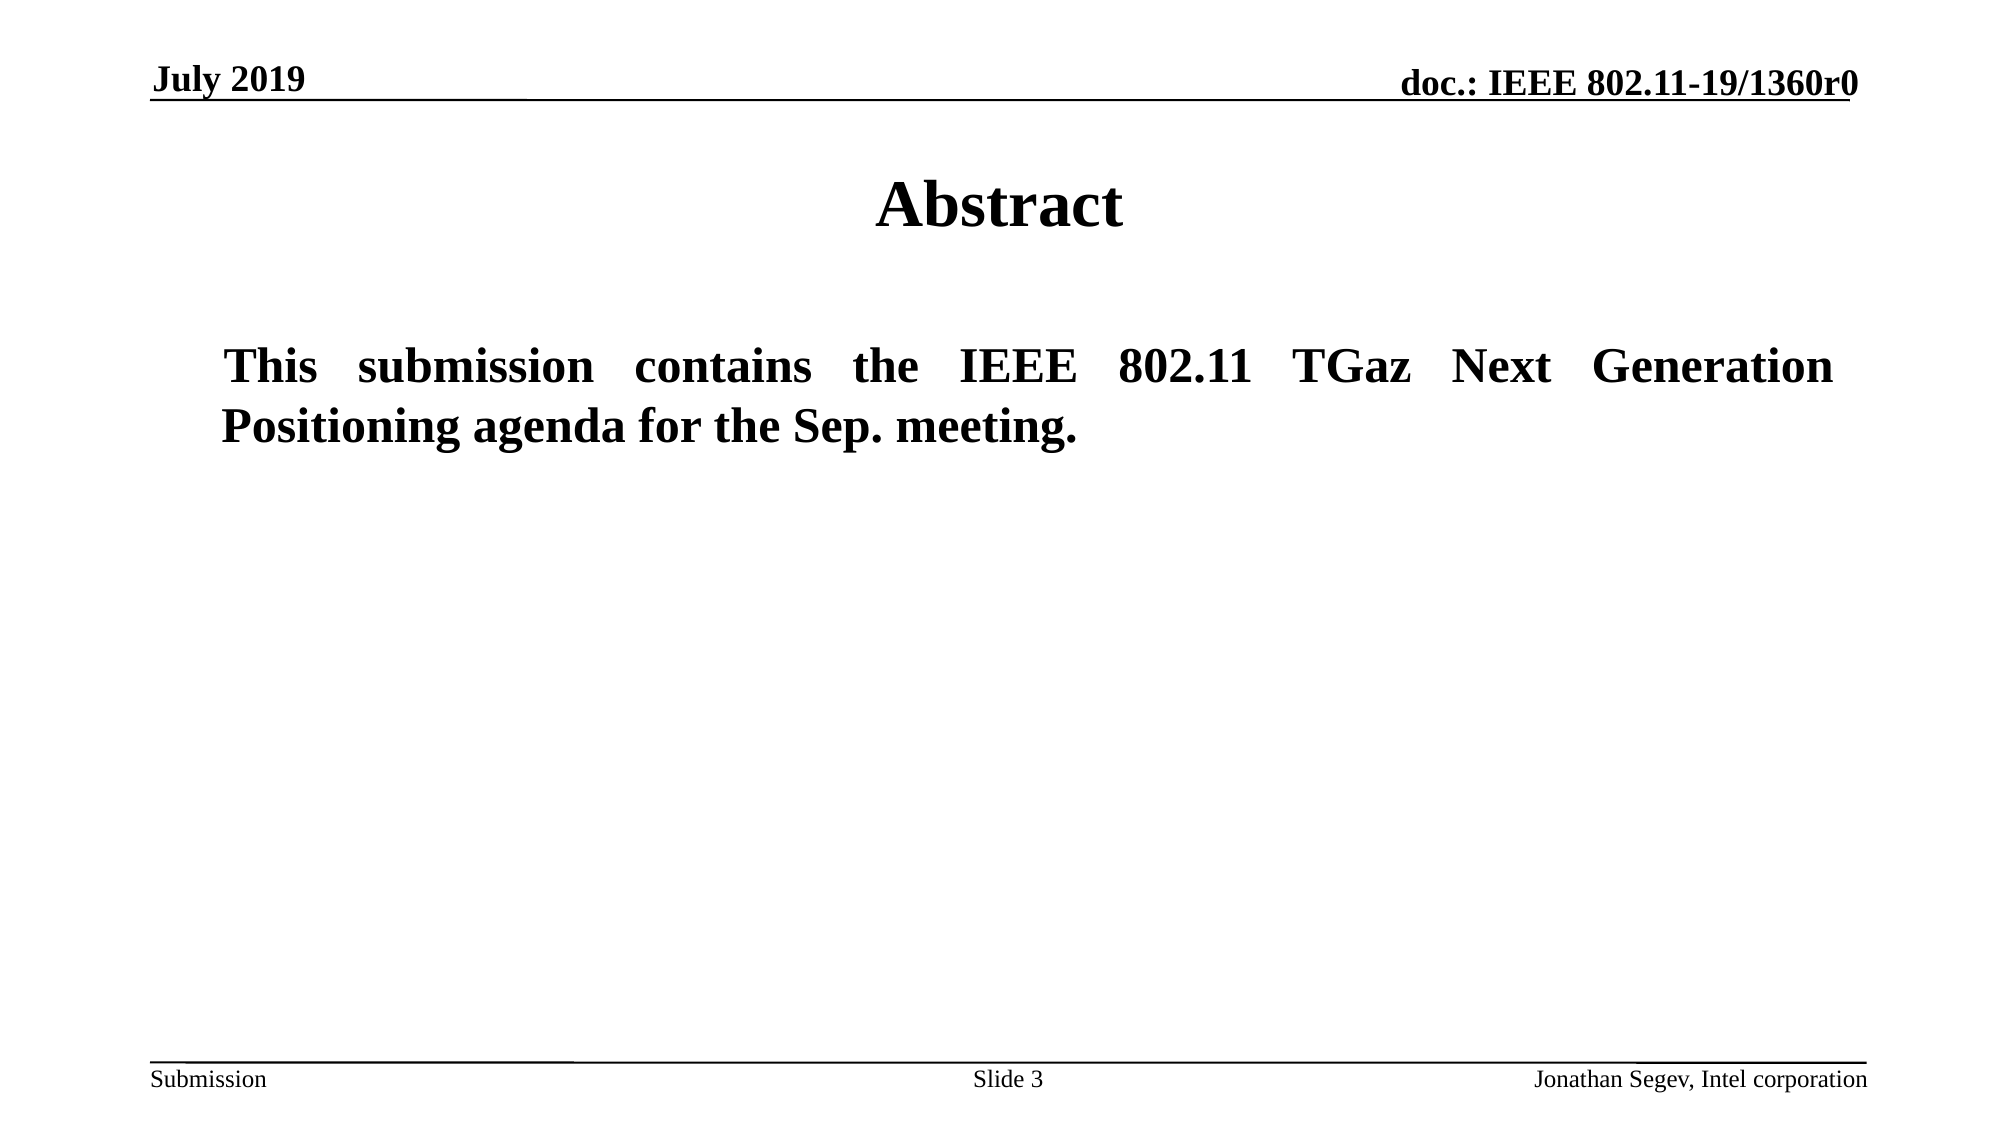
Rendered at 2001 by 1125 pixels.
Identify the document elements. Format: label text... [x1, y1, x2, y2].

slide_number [152, 54, 563, 100]
title Abstract [149, 112, 1850, 288]
slide_number Slide 3 [950, 1061, 1067, 1123]
footer Jonathan Segev, Intel corporation [1171, 1061, 1869, 1093]
list This submission contains the IEEE 802.11 TGaz Next Generation Positioning agenda for the Sep. meeting. [149, 324, 1850, 1000]
